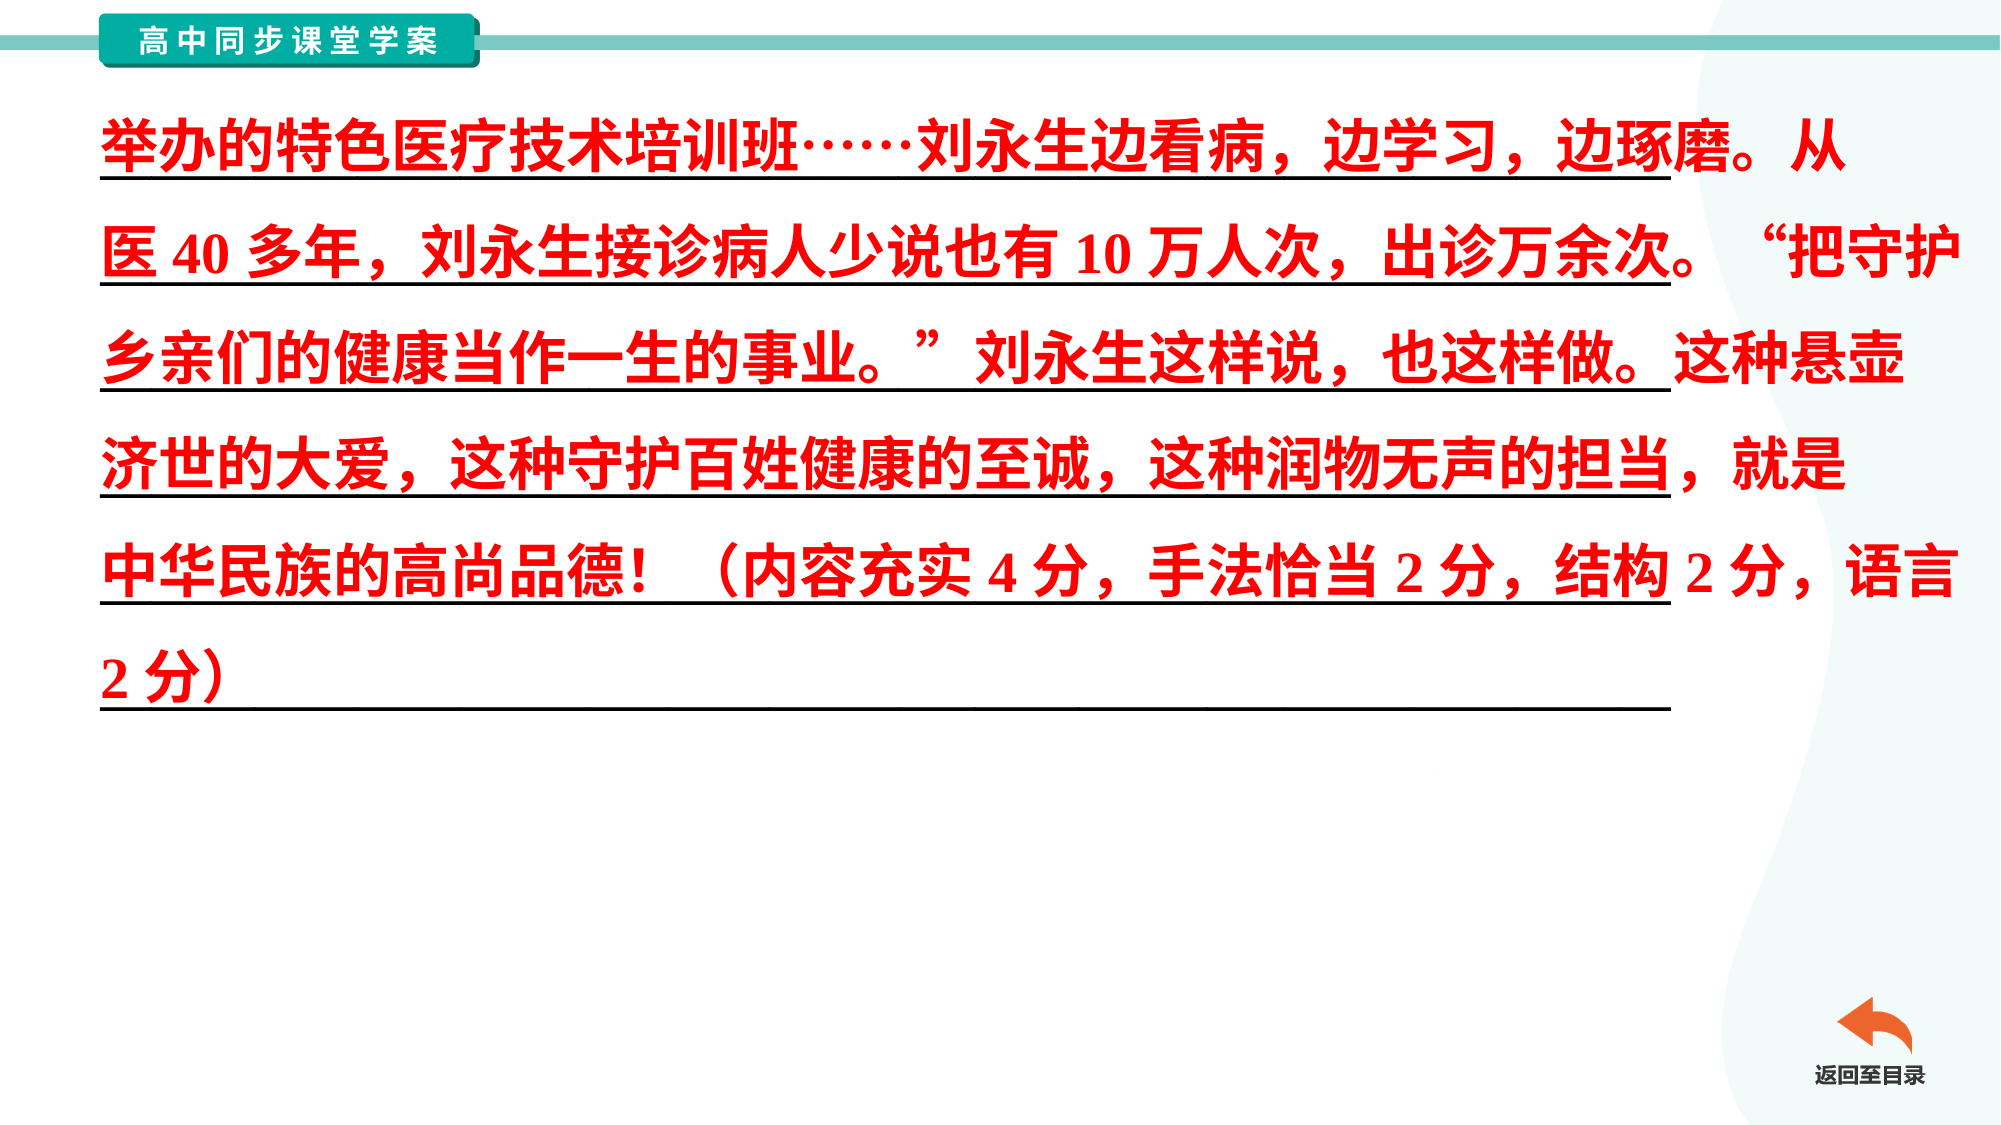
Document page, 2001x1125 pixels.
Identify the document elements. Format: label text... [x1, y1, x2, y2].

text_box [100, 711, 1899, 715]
picture [0, 0, 2000, 1125]
text_box 举办的特色医疗技术培训班……刘永生边看病，边学习，边琢磨。从 医40多年，刘永生接诊病人少说也有10万人次，出诊万余次。“把守护 乡亲们的健康当作一生的事业。”刘永生这样说，也这样做。这种悬壶 济世的大爱，这种守护百姓健康的至诚，这种润物无声的担当，就是 中华民族的高尚品德！（内容充实4分，手法恰当2分，结构2分，语言 2分） [100, 72, 1899, 711]
